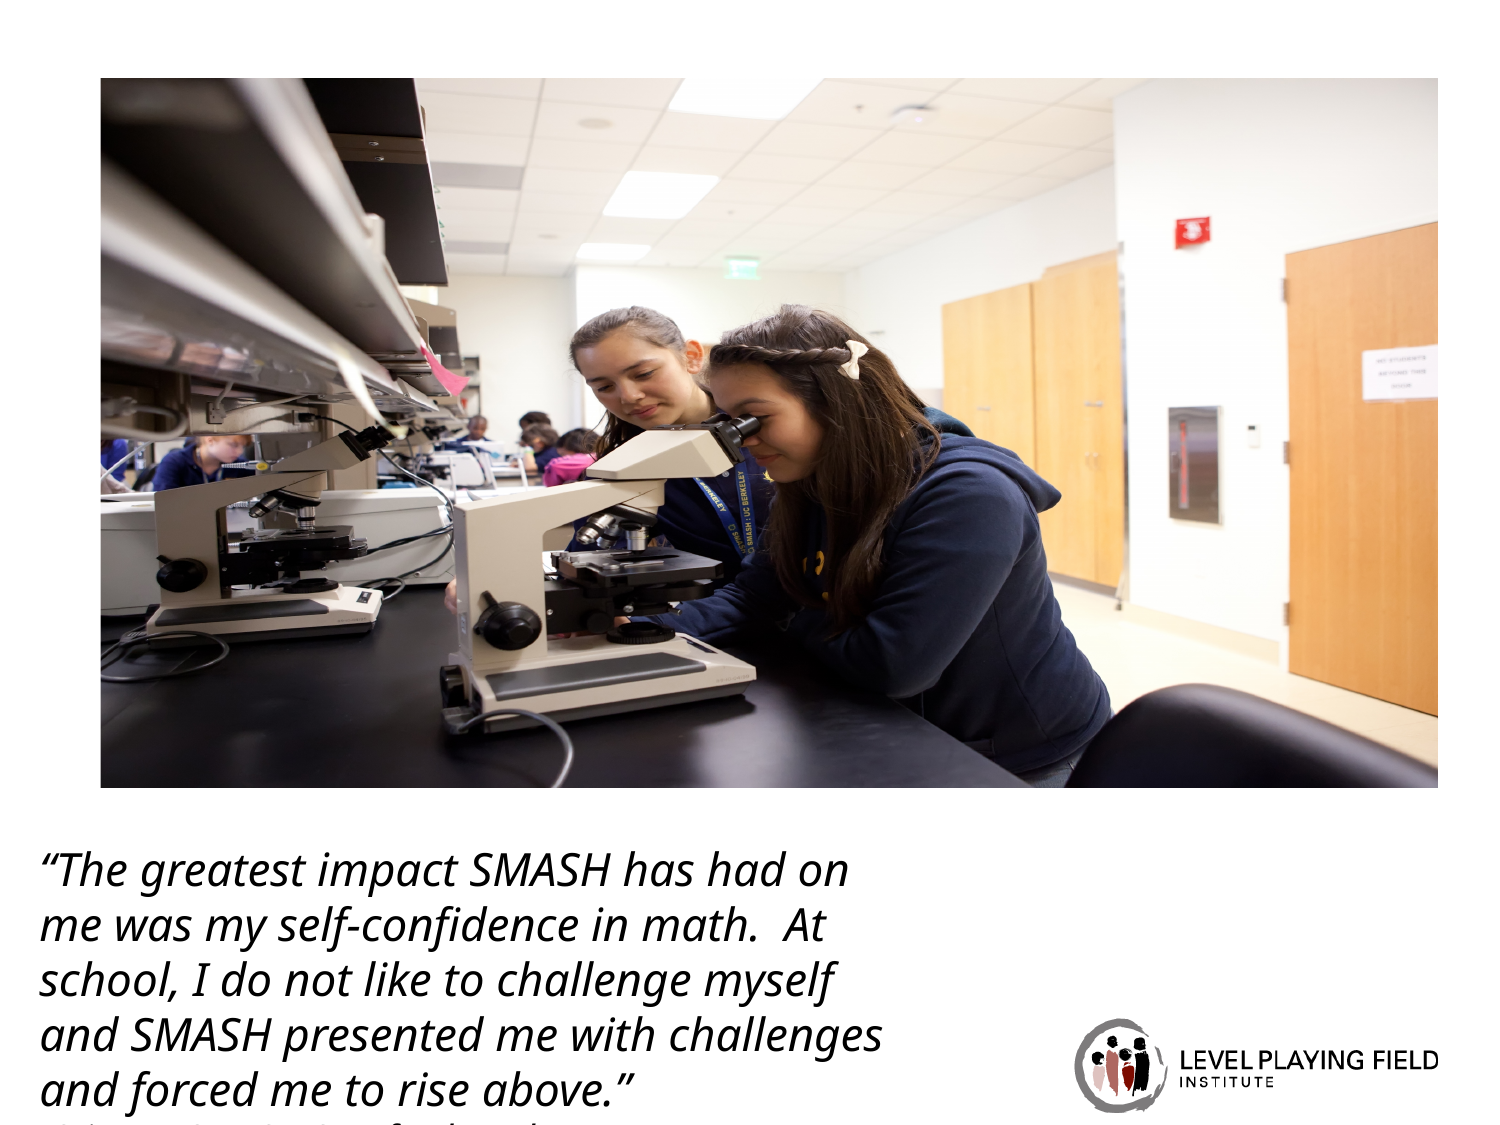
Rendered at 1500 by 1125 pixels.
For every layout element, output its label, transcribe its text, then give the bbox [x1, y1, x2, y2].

text_box “The greatest impact SMASH has had on me was my self-confidence in math. At school, I do not like to challenge myself and SMASH presented me with challenges and forced me to rise above.” -3rd year SMASH Stanford student [24, 833, 937, 1125]
picture [1074, 1018, 1439, 1113]
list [100, 78, 1439, 788]
